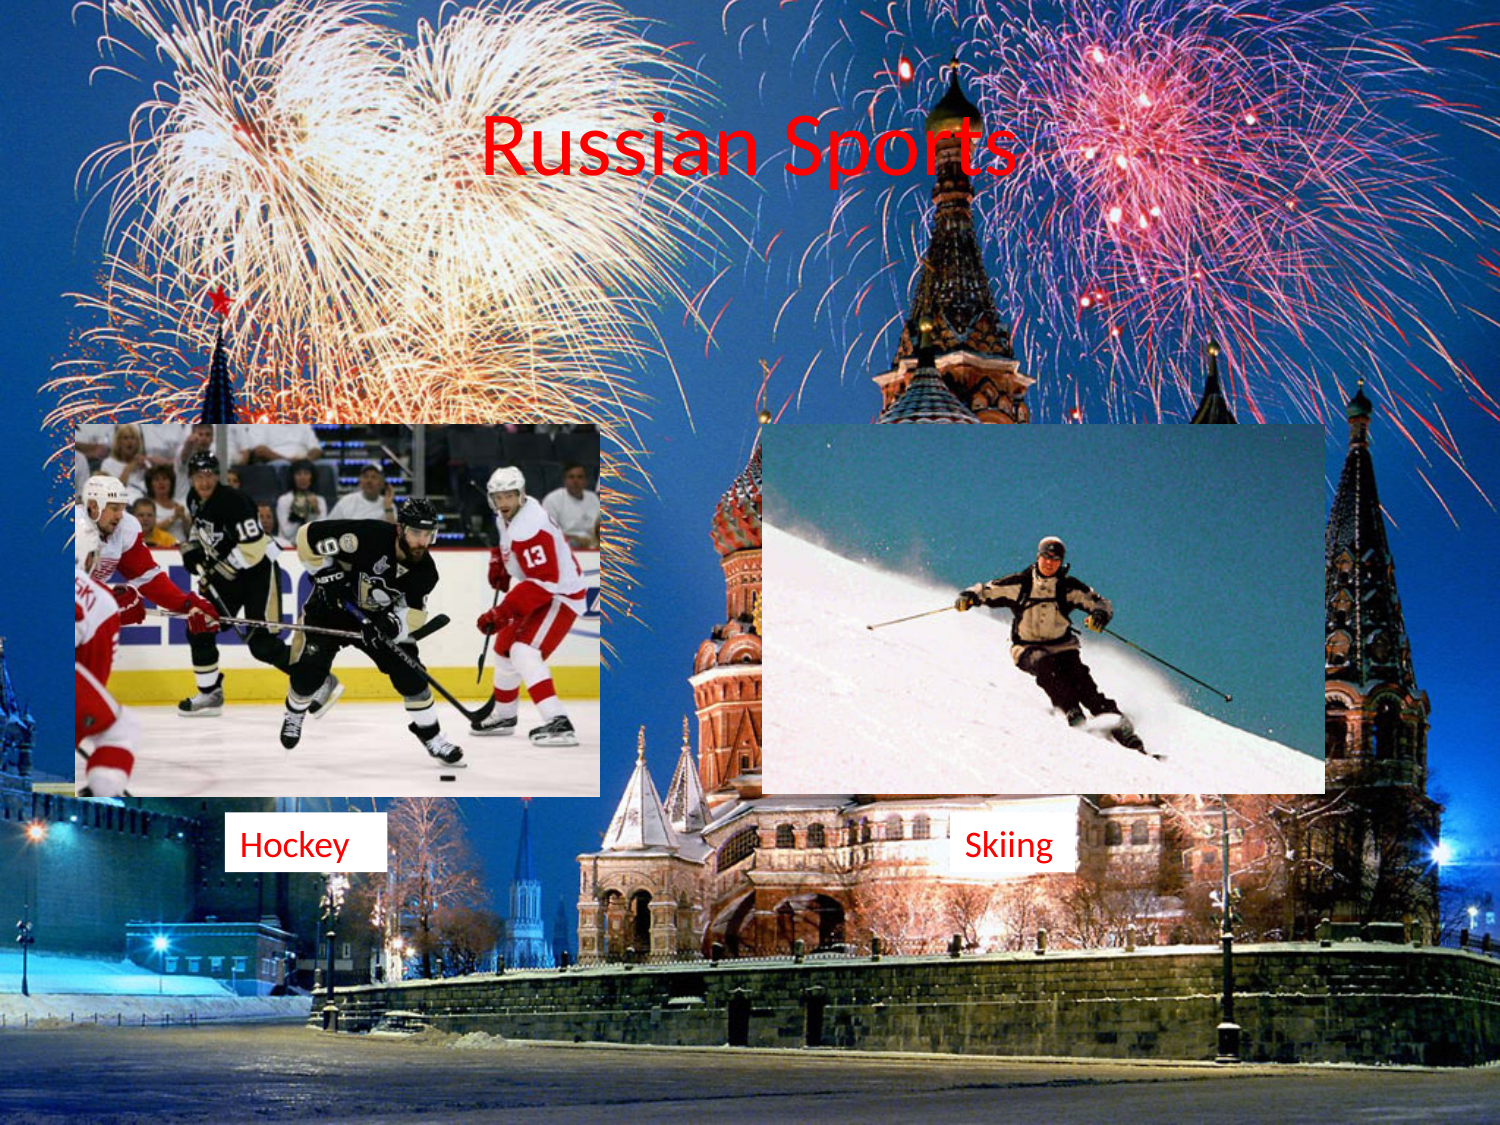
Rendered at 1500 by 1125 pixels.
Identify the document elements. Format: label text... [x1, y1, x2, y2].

text_box Skiing [950, 812, 1075, 873]
title Russian Sports [75, 45, 1425, 233]
picture [0, 0, 1500, 1125]
text_box Hockey [224, 812, 388, 873]
